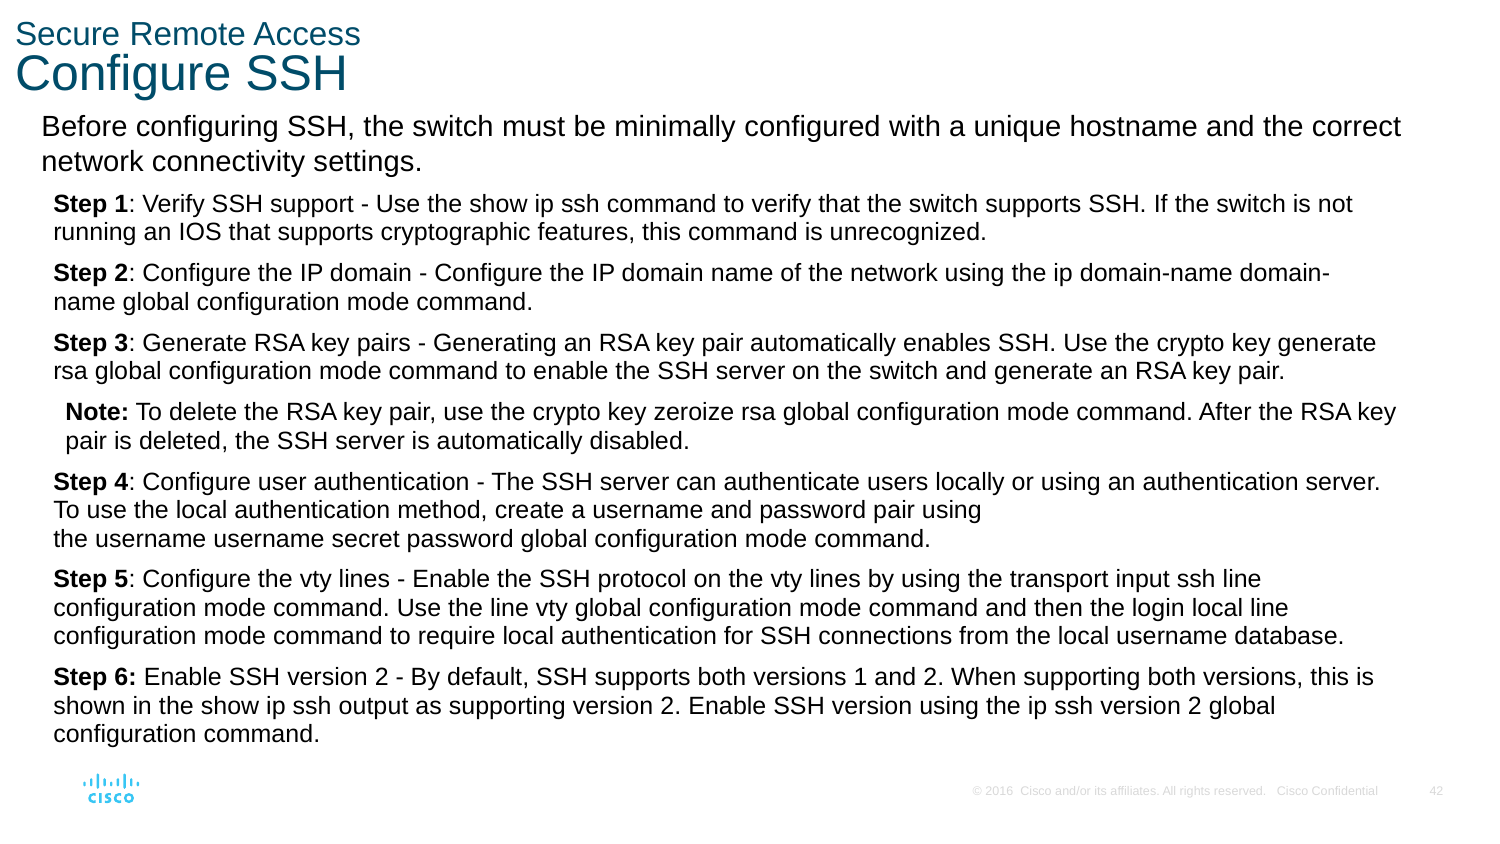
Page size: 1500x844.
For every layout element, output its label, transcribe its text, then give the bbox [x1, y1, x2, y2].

list Before configuring SSH, the switch must be minimally configured with a unique hostname and the correct network connectivity settings. Step 1: Verify SSH support - Use the show ip ssh command to verify that the switch supports SSH. If the switch is not running an IOS that supports cryptographic features, this command is unrecognized. Step 2: Configure the IP domain - Configure the IP domain name of the network using the ip domain-name domain-name global configuration mode command. Step 3: Generate RSA key pairs - Generating an RSA key pair automatically enables SSH. Use the crypto key generate rsa global configuration mode command to enable the SSH server on the switch and generate an RSA key pair. Note: To delete the RSA key pair, use the crypto key zeroize rsa global configuration mode command. After the RSA key pair is deleted, the SSH server is automatically disabled. Step 4: Configure user authentication - The SSH server can authenticate users locally or using an authentication server. To use the local authentication method, create a username and password pair using the username username secret password global configuration mode command. Step 5: Configure the vty lines - Enable the SSH protocol on the vty lines by using the transport input ssh line configuration mode command. Use the line vty global configuration mode command and then the login local line configuration mode command to require local authentication for SSH connections from the local username database. Step 6: Enable SSH version 2 - By default, SSH supports both versions 1 and 2. When supporting both versions, this is shown in the show ip ssh output as supporting version 2. Enable SSH version using the ip ssh version 2 global configuration command. [26, 99, 1430, 706]
title Secure Remote Access Configure SSH [0, 0, 1369, 121]
